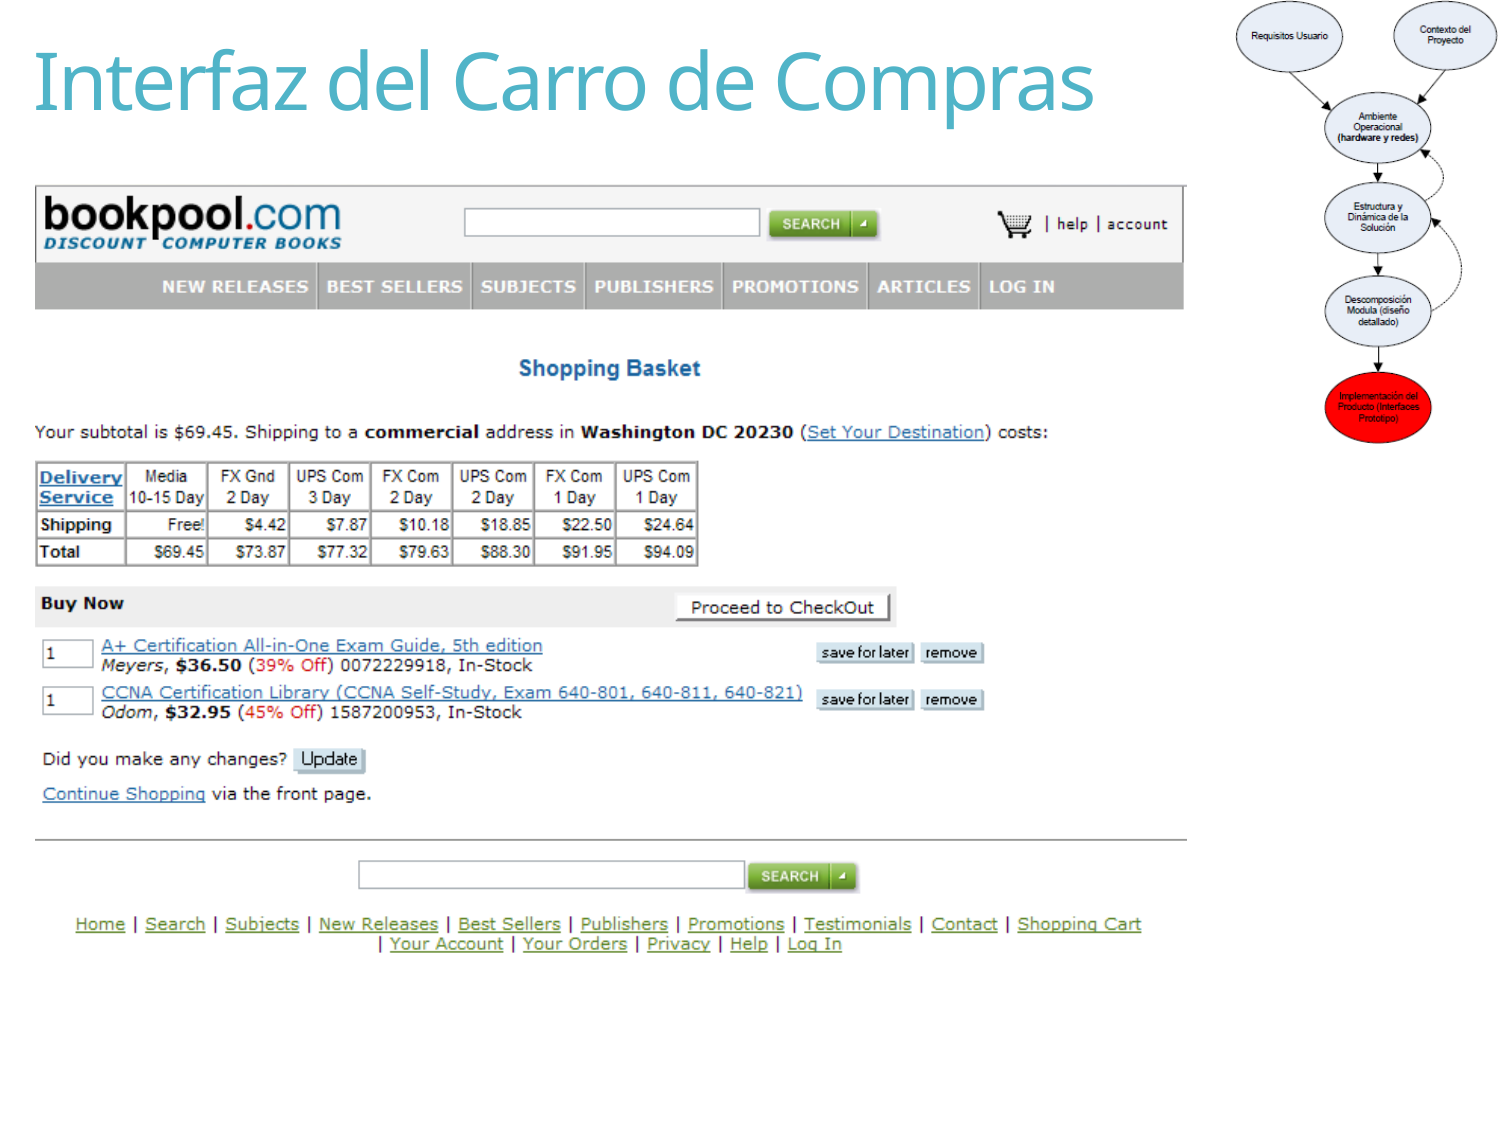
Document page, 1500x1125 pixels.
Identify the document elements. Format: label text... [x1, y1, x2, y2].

title Interfaz del Carro de Compras [18, 7, 1233, 75]
title Interfaz del Carro de Compras [18, 76, 1233, 161]
picture [35, 184, 1188, 962]
picture [1233, 0, 1500, 445]
